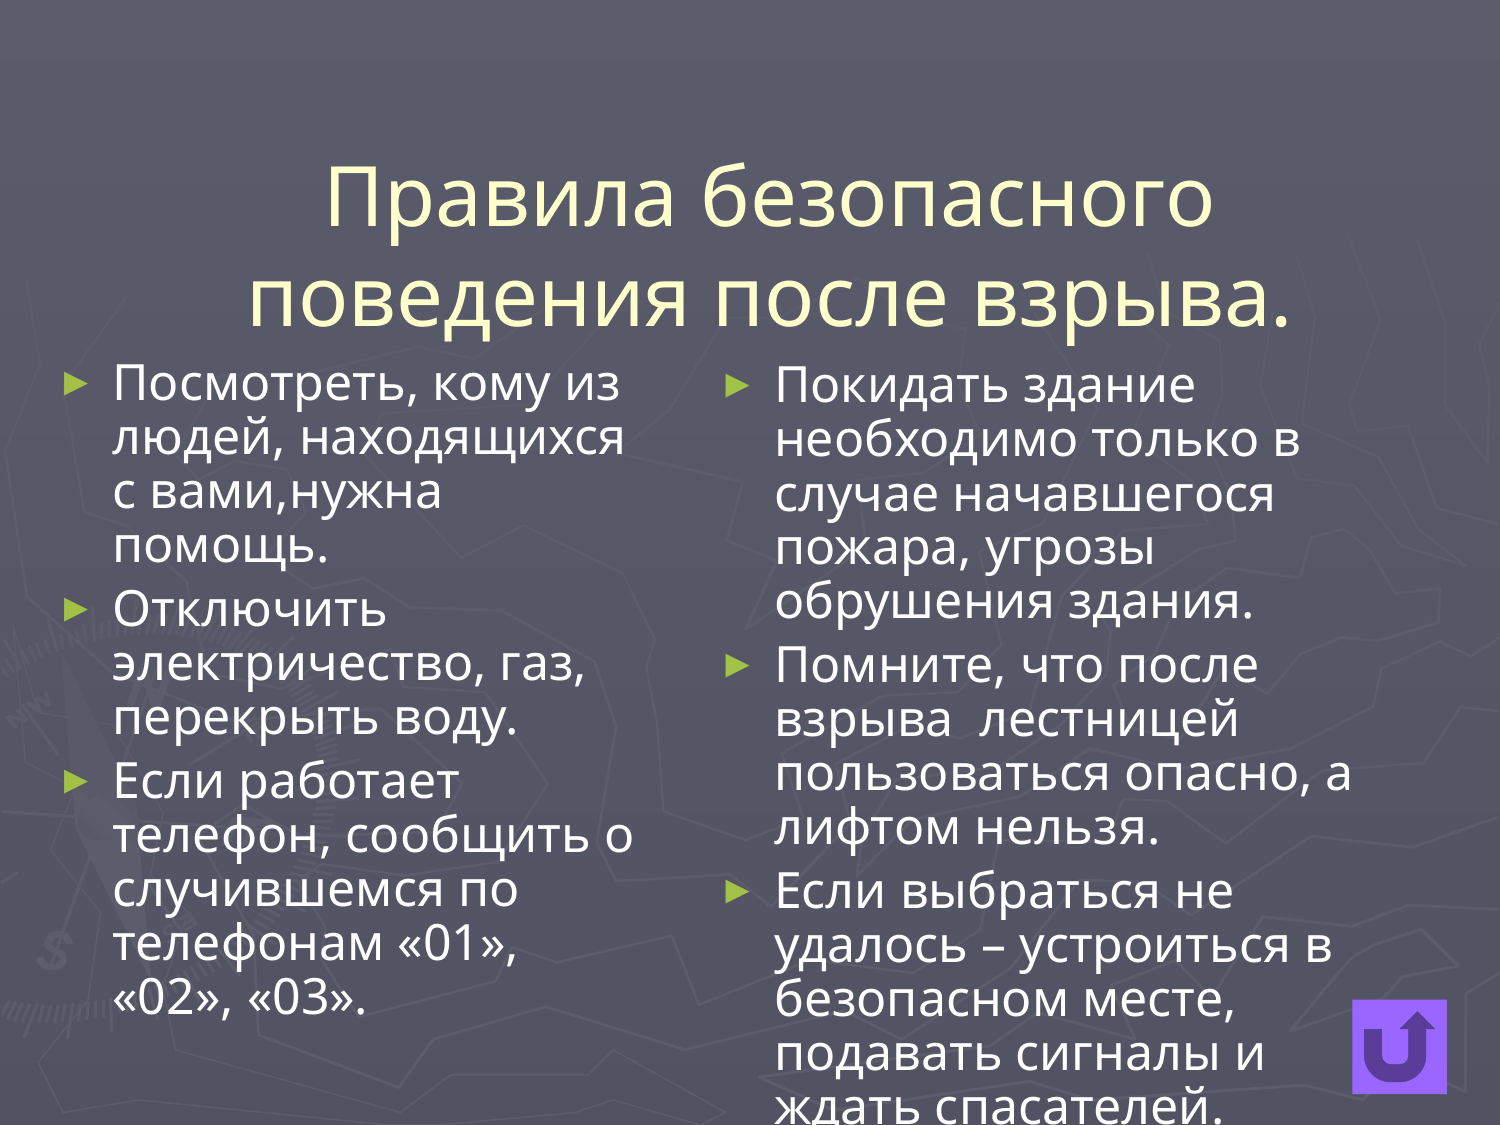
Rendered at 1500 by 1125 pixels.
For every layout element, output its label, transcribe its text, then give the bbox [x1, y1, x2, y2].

list Покидать здание необходимо только в случае начавшегося пожара, угрозы обрушения здания. Помните, что после взрыва лестницей пользоваться опасно, а лифтом нельзя. Если выбраться не удалось – устроиться в безопасном месте, подавать сигналы и ждать спасателей. [702, 352, 1447, 1028]
list Посмотреть, кому из людей, находящихся с вами,нужна помощь. Отключить электричество, газ, перекрыть воду. Если работает телефон, сообщить о случившемся по телефонам «01», «02», «03». [41, 350, 667, 1025]
text_box [1352, 999, 1447, 1095]
title Правила безопасного поведения после взрыва. [112, 148, 1428, 337]
